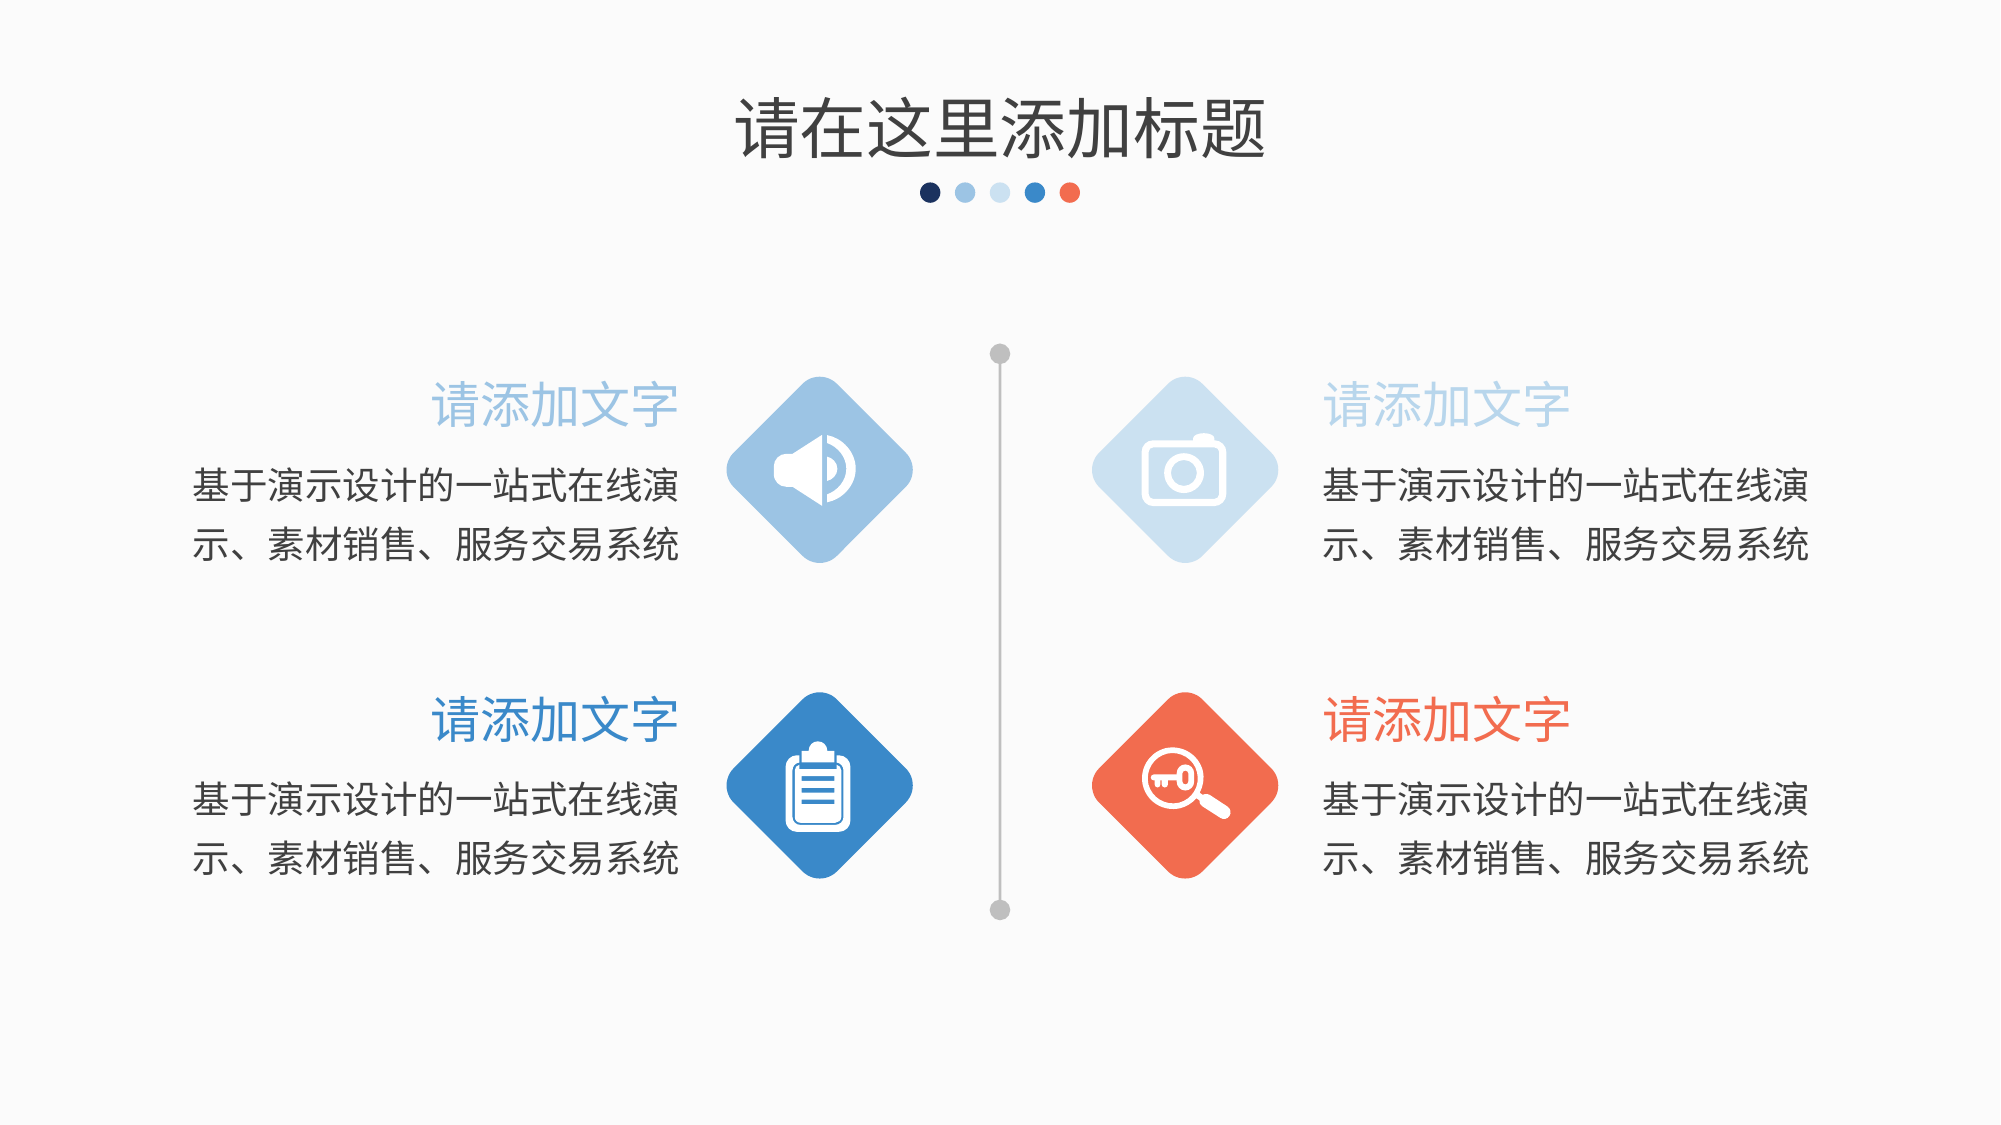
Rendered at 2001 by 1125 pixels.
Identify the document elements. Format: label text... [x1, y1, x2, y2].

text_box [919, 182, 1080, 203]
text_box 请在这里添加标题 [664, 79, 1336, 175]
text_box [171, 366, 1832, 889]
